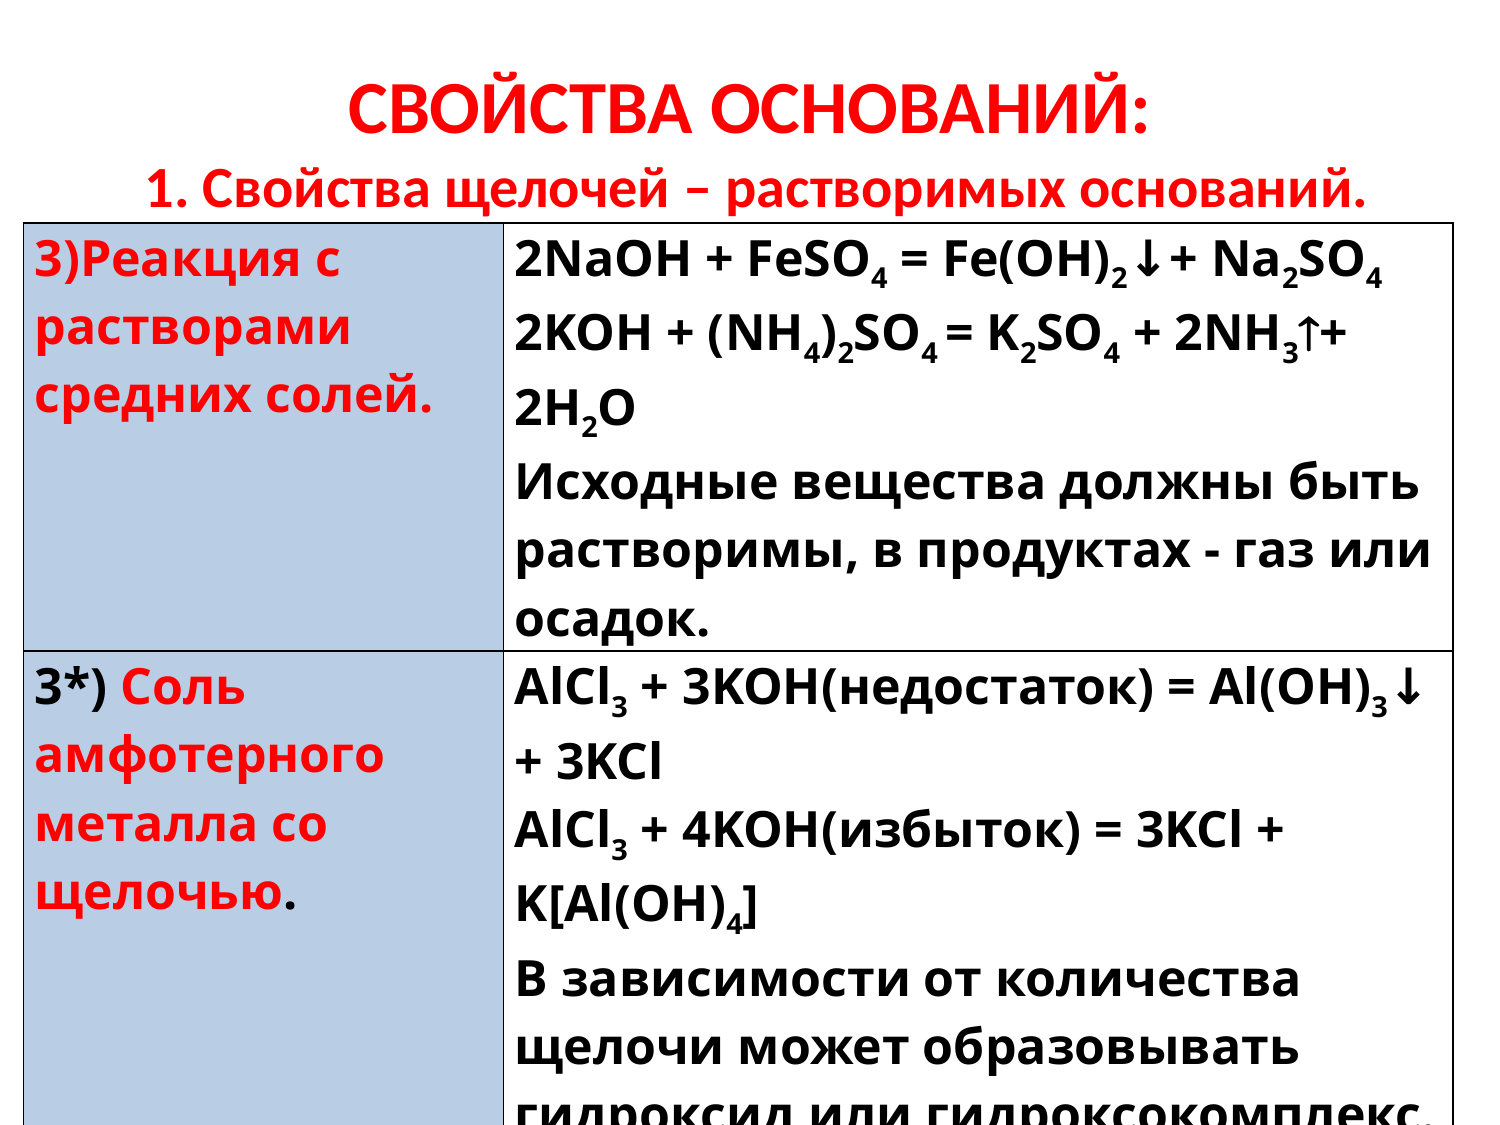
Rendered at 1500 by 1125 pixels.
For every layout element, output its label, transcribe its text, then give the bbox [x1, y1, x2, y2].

table_cell 3*) Соль амфотерного металла со щелочью. [24, 652, 503, 1125]
table_header 2NaOH + FeSO4 = Fe(OH)2↓+ Na2SO4 2KOH + (NH4)2SO4 = K2SO4 + 2NH3+ 2H2O Исходные вещества должны быть растворимы, в продуктах - газ или осадок. [504, 224, 1452, 650]
table_cell AlCl3 + 3KOH(недостаток) = Al(OH)3↓ + 3KCl AlCl3 + 4KOH(избыток) = 3KCl + K[Al(OH)4] В зависимости от количества щелочи может образовывать гидроксид или гидроксокомплекс. [504, 652, 1452, 1125]
title СВОЙСТВА ОСНОВАНИЙ: 1. Свойства щелочей – растворимых оснований. [75, 45, 1425, 222]
table_header 3)Реакция с растворами средних солей. [24, 224, 503, 650]
